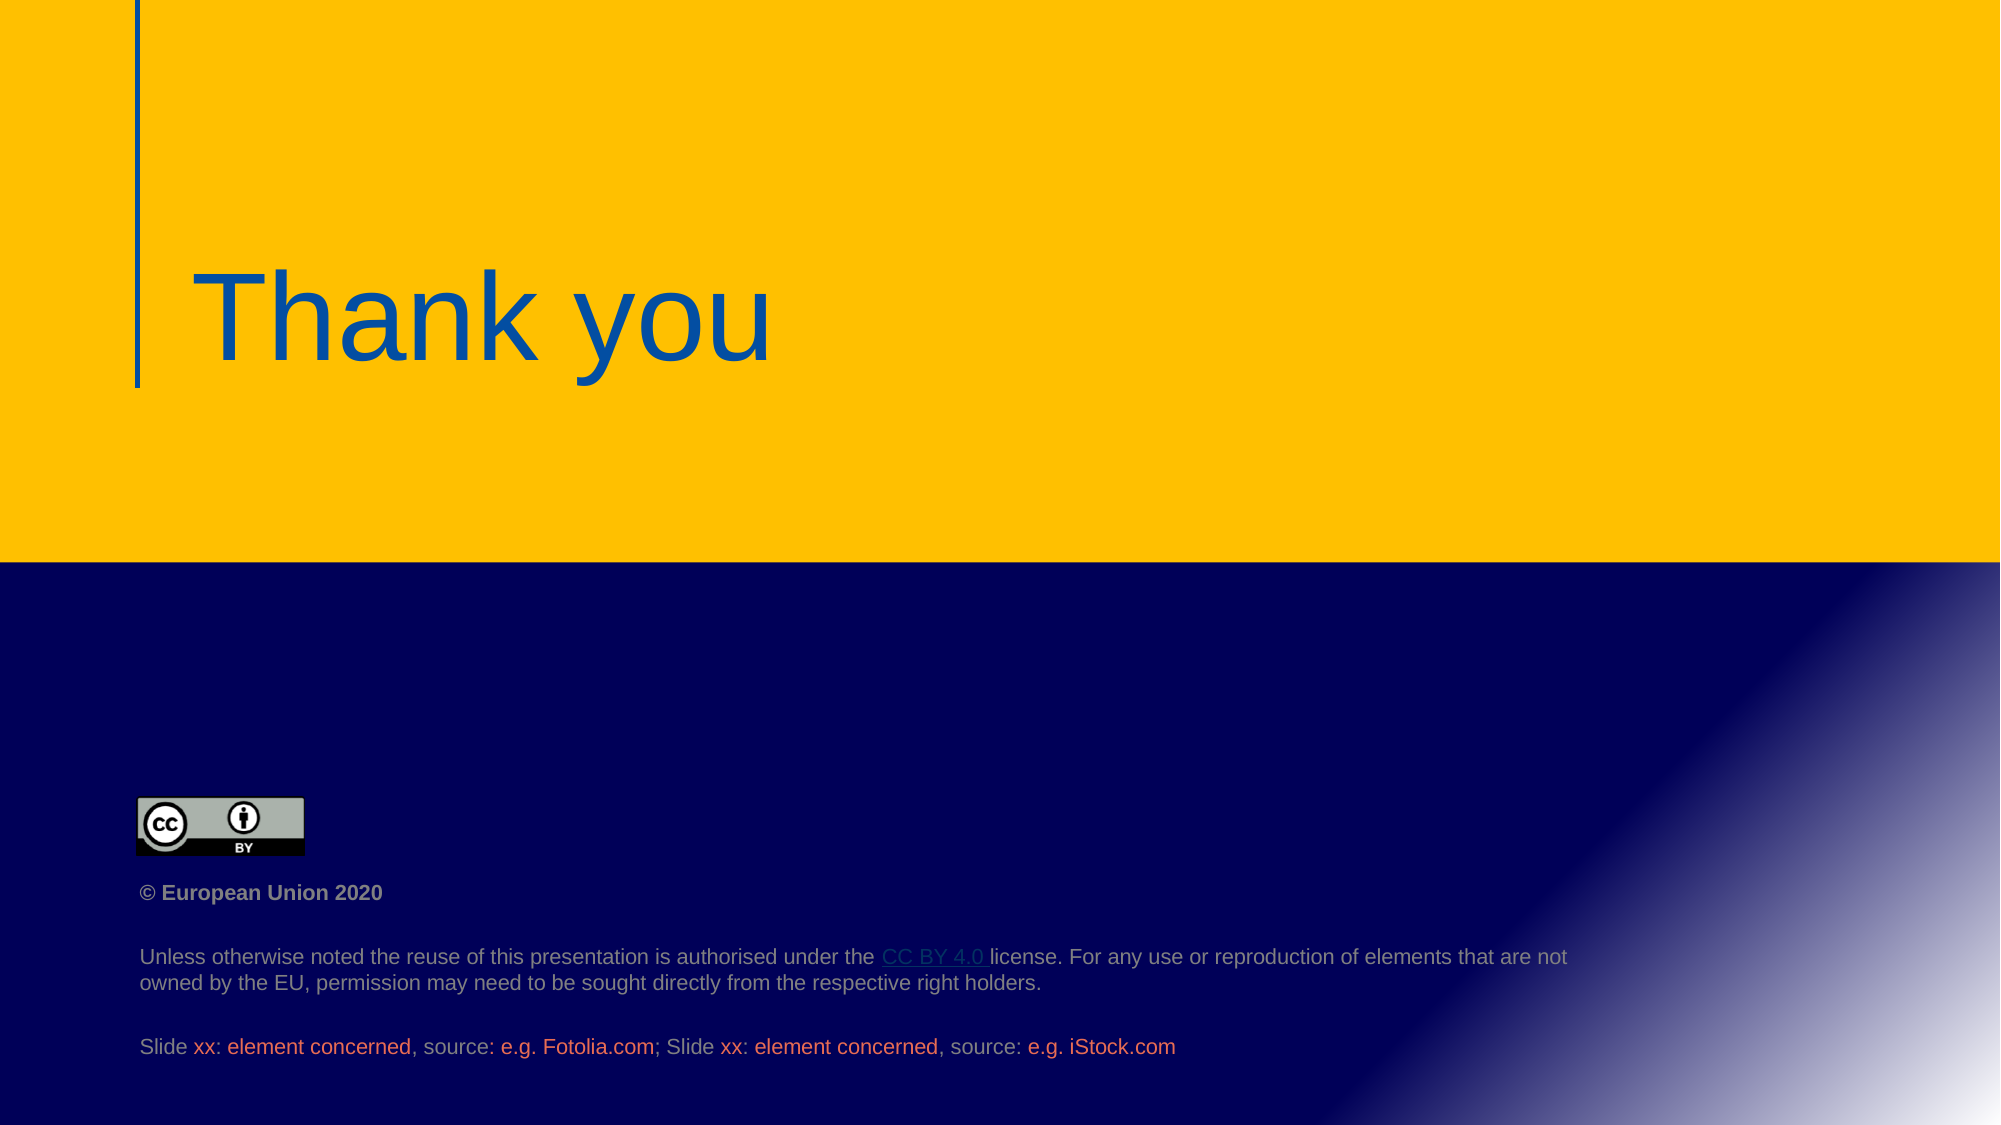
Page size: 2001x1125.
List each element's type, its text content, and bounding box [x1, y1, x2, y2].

subtitle © European Union 2020 Unless otherwise noted the reuse of this presentation is authorised under the CC BY 4.0 license. For any use or reproduction of elements that are not owned by the EU, permission may need to be sought directly from the respective right holders. Slide xx: element concerned, source: e.g. Fotolia.com; Slide xx: element concerned, source: e.g. iStock.com [124, 762, 1592, 1067]
picture [136, 796, 305, 856]
title Thank you [176, 184, 1843, 388]
